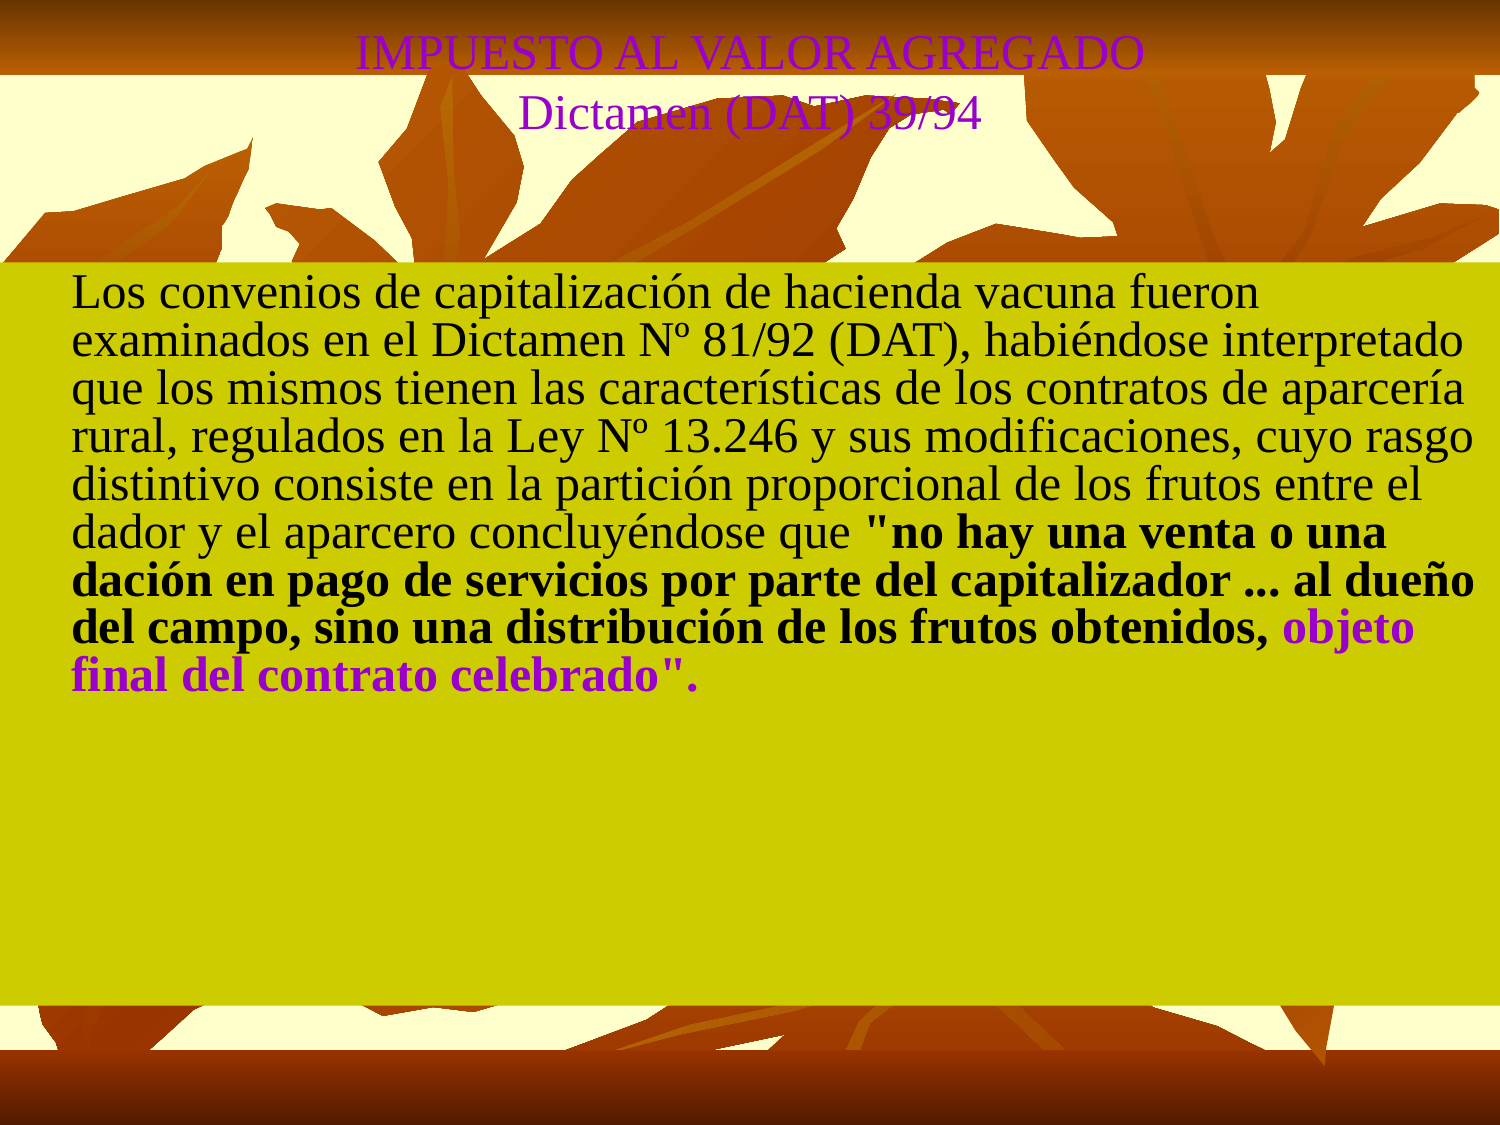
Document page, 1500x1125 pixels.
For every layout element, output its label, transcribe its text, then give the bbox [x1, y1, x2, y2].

title IMPUESTO AL VALOR AGREGADO Dictamen (DAT) 39/94 [74, 45, 1426, 234]
list Los convenios de capitalización de hacienda vacuna fueron examinados en el Dictamen Nº 81/92 (DAT), habiéndose interpretado que los mismos tienen las características de los contratos de aparcería rural, regulados en la Ley Nº 13.246 y sus modificaciones, cuyo rasgo distintivo consiste en la partición proporcional de los frutos entre el dador y el aparcero concluyéndose que "no hay una venta o una dación en pago de servicios por parte del capitalizador ... al dueño del campo, sino una distribución de los frutos obtenidos, objeto final del contrato celebrado". [0, 262, 1500, 1006]
